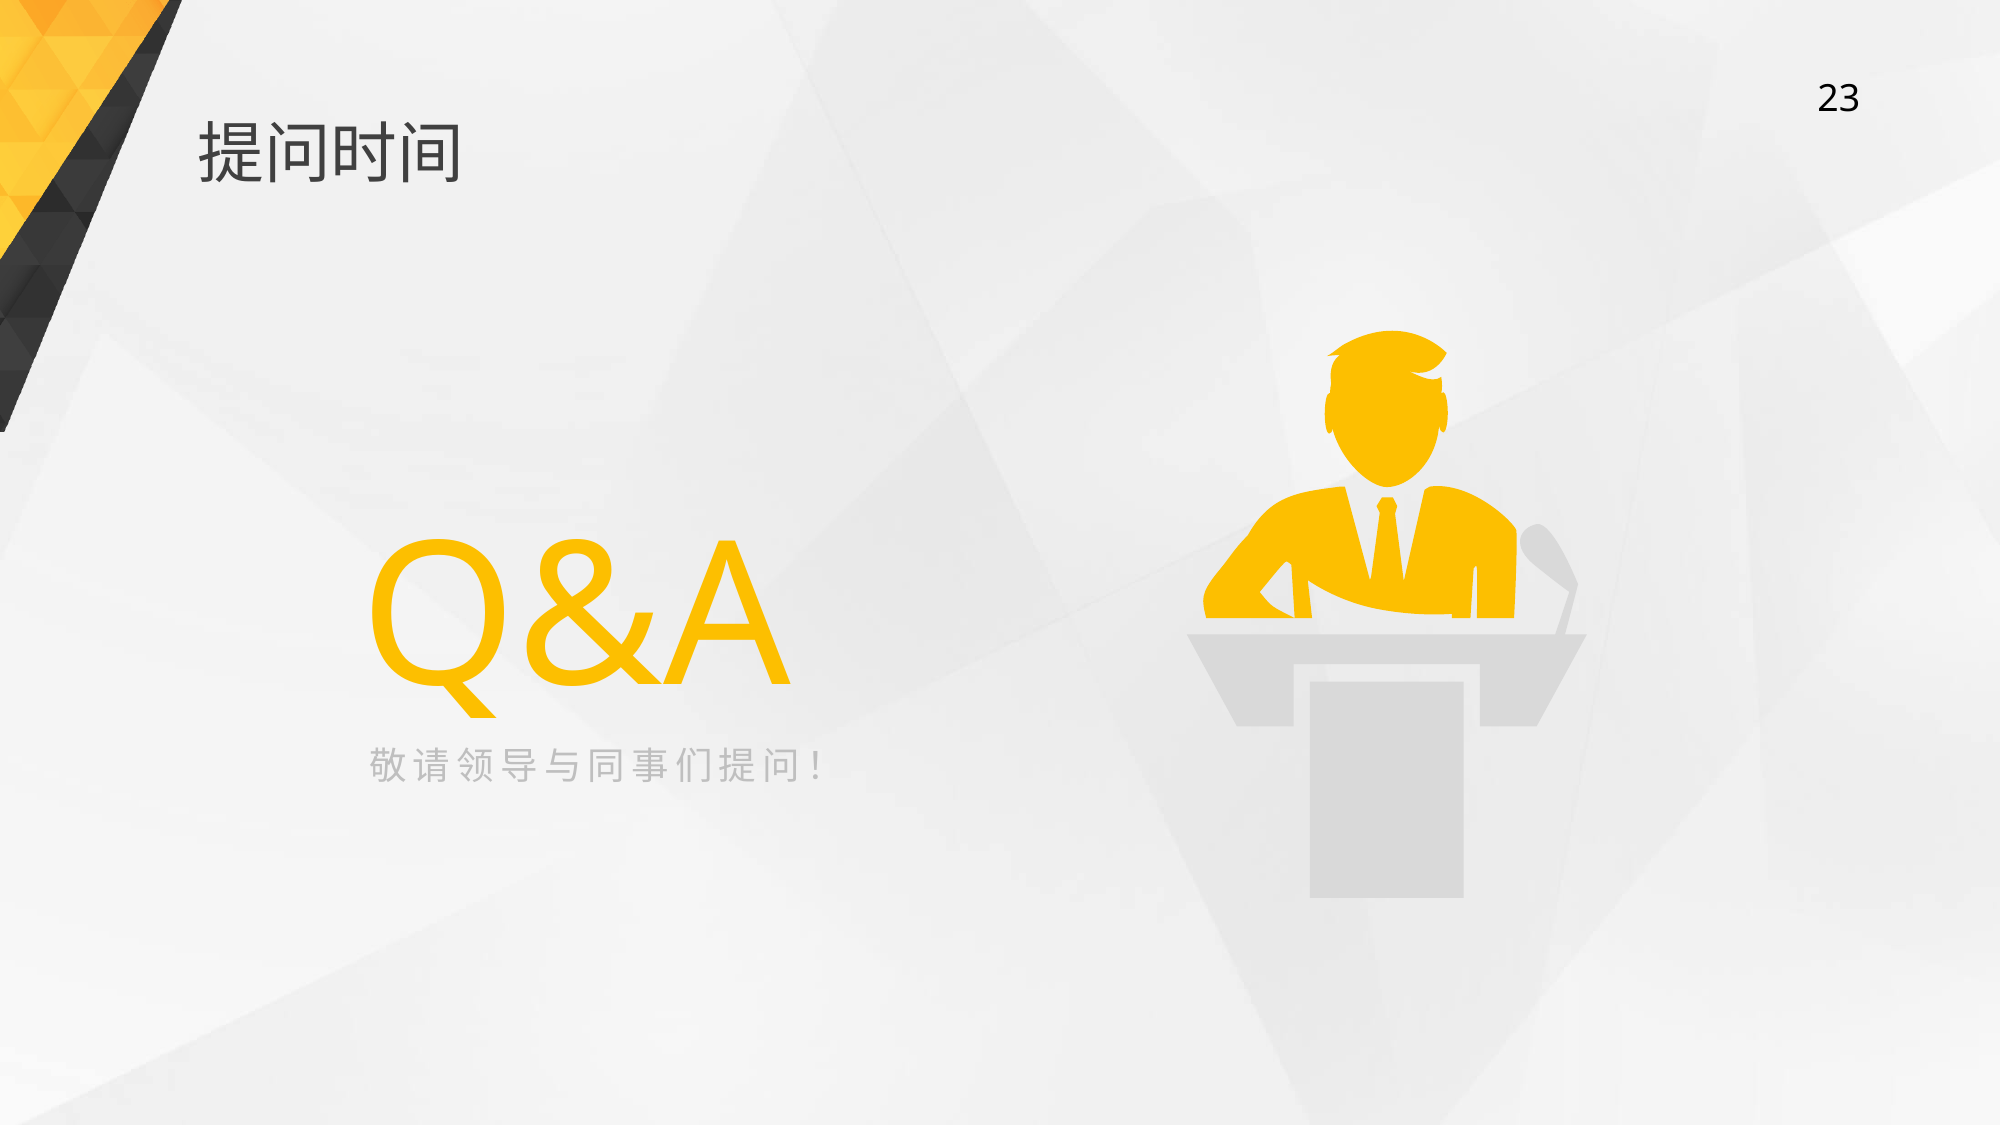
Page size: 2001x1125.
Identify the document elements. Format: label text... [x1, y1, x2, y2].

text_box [1186, 310, 1587, 899]
text_box Q&A [345, 477, 806, 732]
text_box 提问时间 [182, 103, 480, 199]
picture [0, 0, 2000, 1125]
text_box 敬请领导与同事们提问！ [354, 734, 860, 795]
